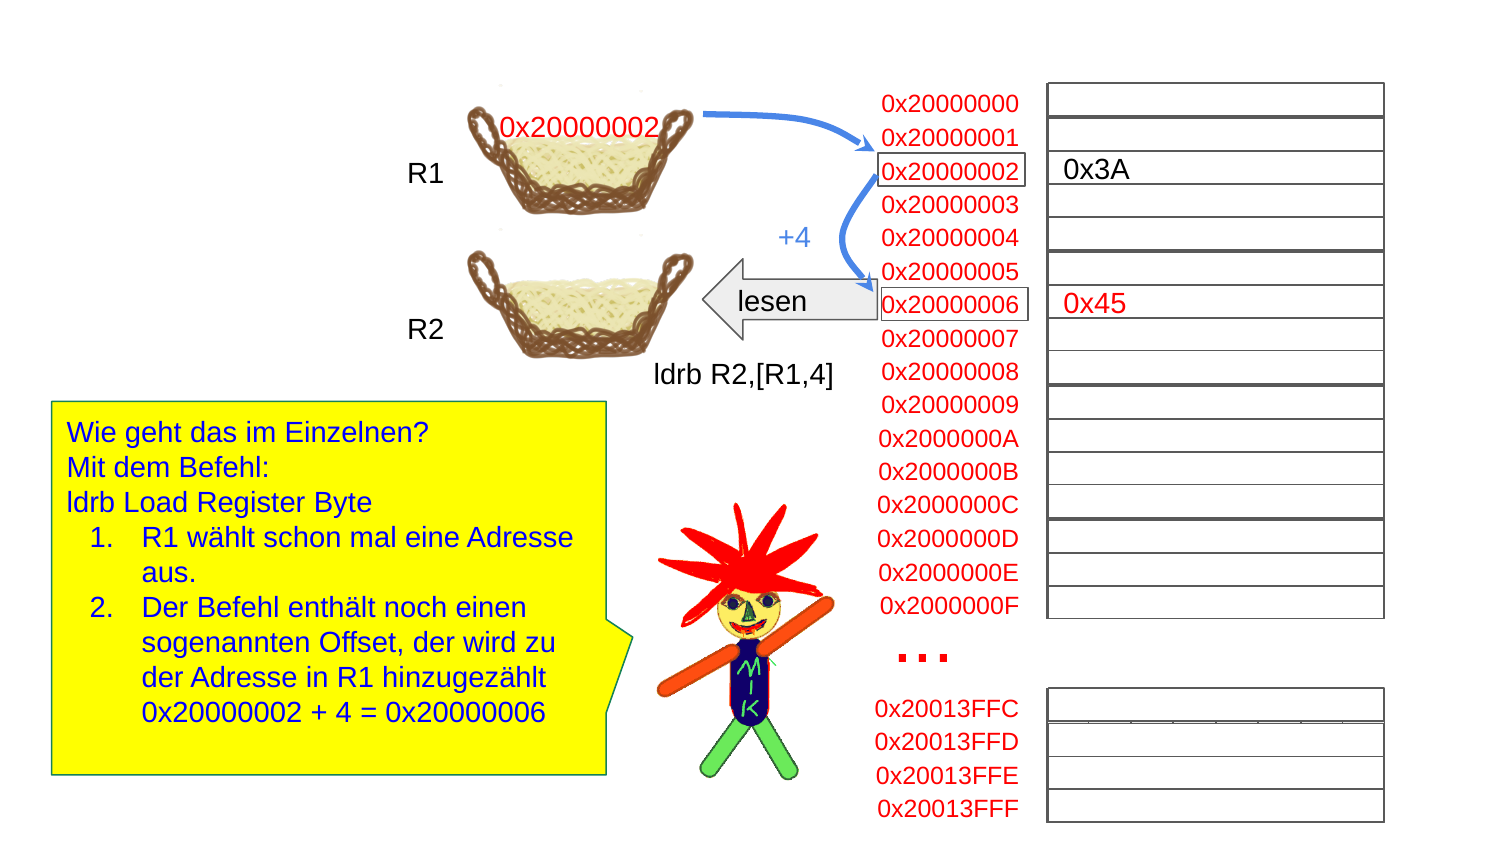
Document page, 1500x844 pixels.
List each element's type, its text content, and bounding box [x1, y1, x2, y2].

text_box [1048, 350, 1385, 484]
text_box [842, 216, 849, 261]
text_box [1048, 82, 1385, 216]
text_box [854, 677, 1385, 834]
text_box +4 [762, 203, 842, 264]
text_box [722, 114, 849, 146]
text_box R1 [392, 139, 437, 192]
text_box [1048, 484, 1385, 619]
text_box lesen [722, 258, 849, 340]
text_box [854, 339, 1043, 496]
text_box ... [877, 638, 1139, 675]
picture [638, 495, 846, 787]
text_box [854, 503, 1385, 630]
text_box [854, 72, 1385, 339]
text_box Wie geht das im Einzelnen? Mit dem Befehl: ldrb Load Register Byte R1 wählt schon mal eine Adresse aus. Der Befehl enthält noch einen sogenannten Offset, der wird zu der Adresse in R1 hinzugezählt 0x20000002 + 4 = 0x20000006 [51, 401, 633, 775]
picture [442, 72, 719, 427]
text_box ldrb R2,[R1,4] [722, 340, 849, 392]
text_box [1048, 216, 1385, 350]
text_box R2 [392, 295, 437, 348]
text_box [1048, 687, 1385, 823]
